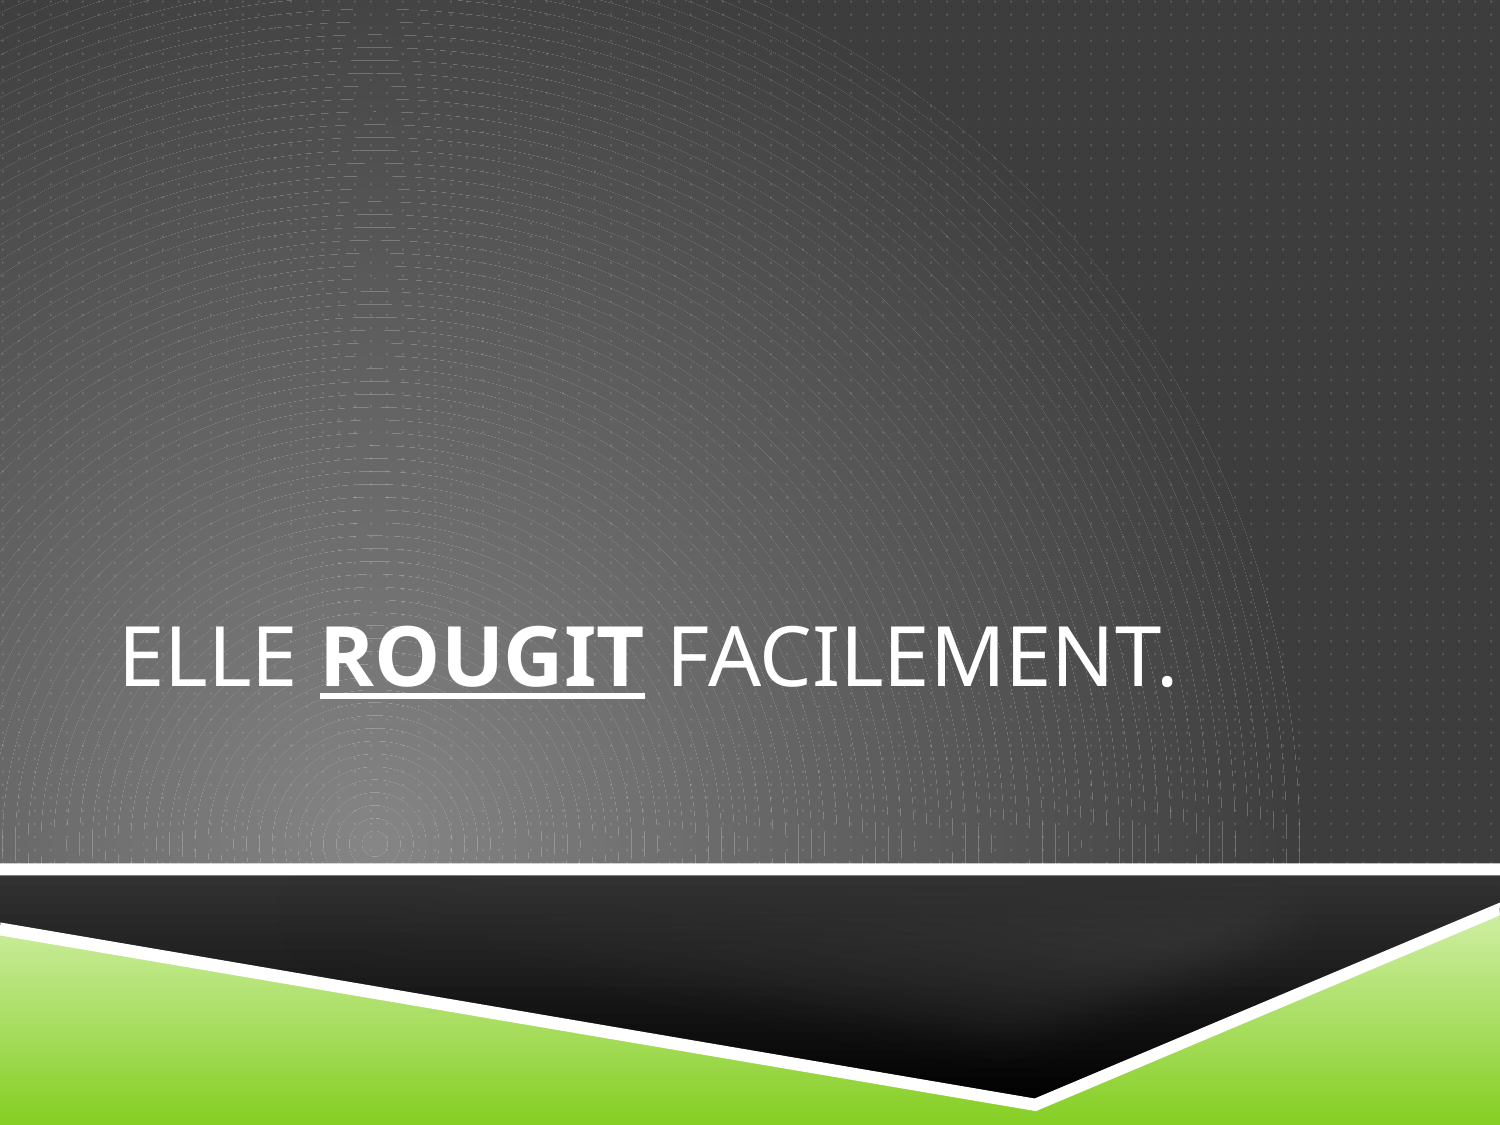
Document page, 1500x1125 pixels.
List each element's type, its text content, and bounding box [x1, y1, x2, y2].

title Elle rougit facilement. [118, 596, 1394, 820]
